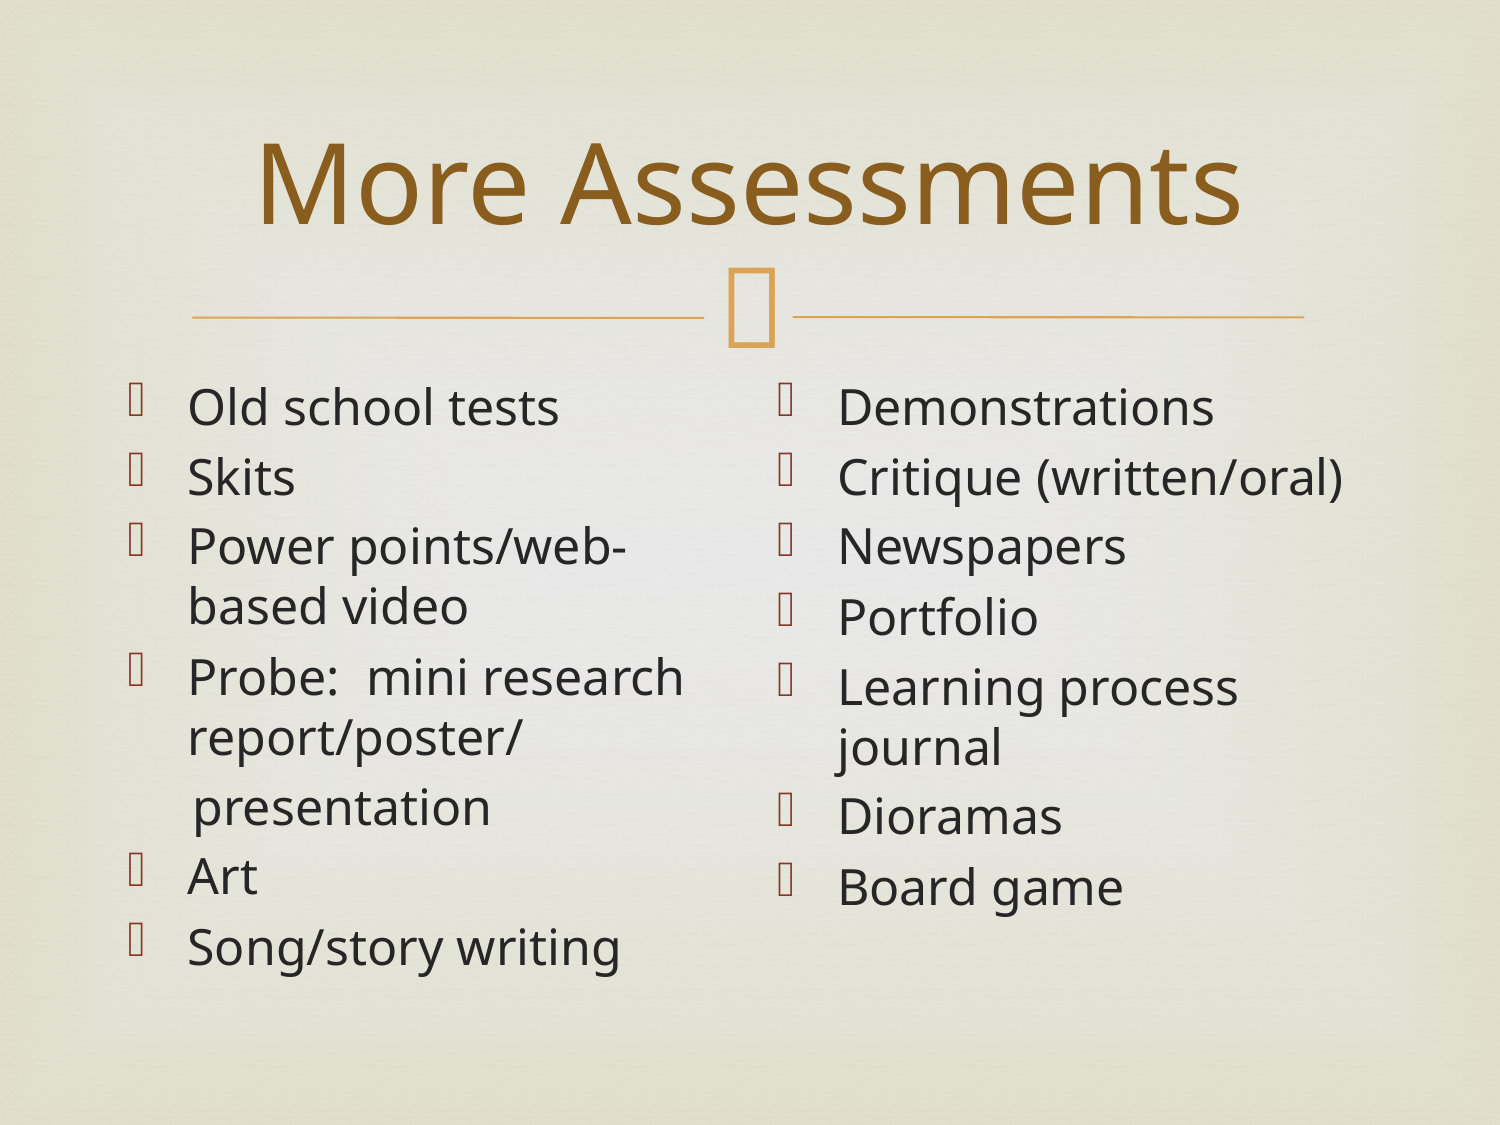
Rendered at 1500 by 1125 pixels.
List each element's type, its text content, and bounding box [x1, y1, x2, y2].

list Old school tests Skits Power points/web-based video Probe: mini research report/poster/ presentation Art Song/story writing [112, 367, 737, 1004]
title More Assessments [112, 93, 1386, 267]
list Demonstrations Critique (written/oral) Newspapers Portfolio Learning process journal Dioramas Board game [761, 367, 1386, 1004]
